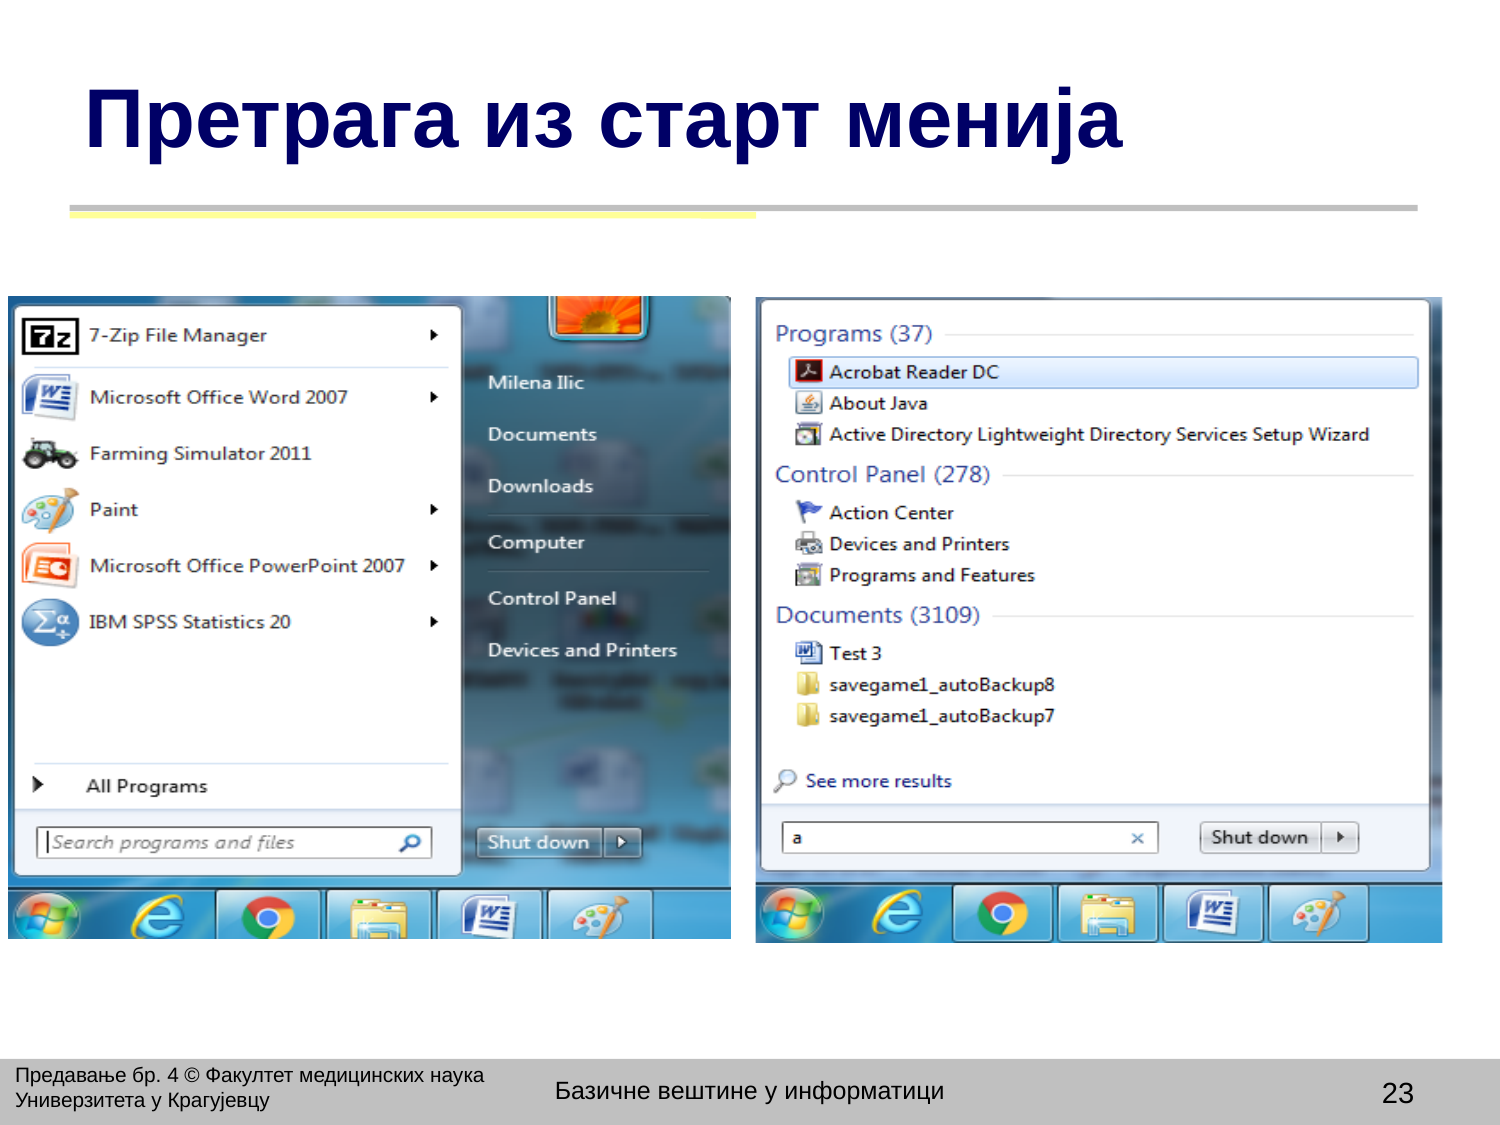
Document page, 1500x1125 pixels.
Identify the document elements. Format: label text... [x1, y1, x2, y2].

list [755, 296, 1443, 944]
slide_number Предавање бр. 4 © Факултет медицинских наука Универзитета у Крагујевцу [0, 1053, 617, 1108]
title Претрага из старт менија [69, 19, 1426, 208]
picture [8, 296, 732, 940]
slide_number 23 [1079, 1066, 1430, 1125]
footer Базичне вештине у информатици [512, 1066, 988, 1125]
